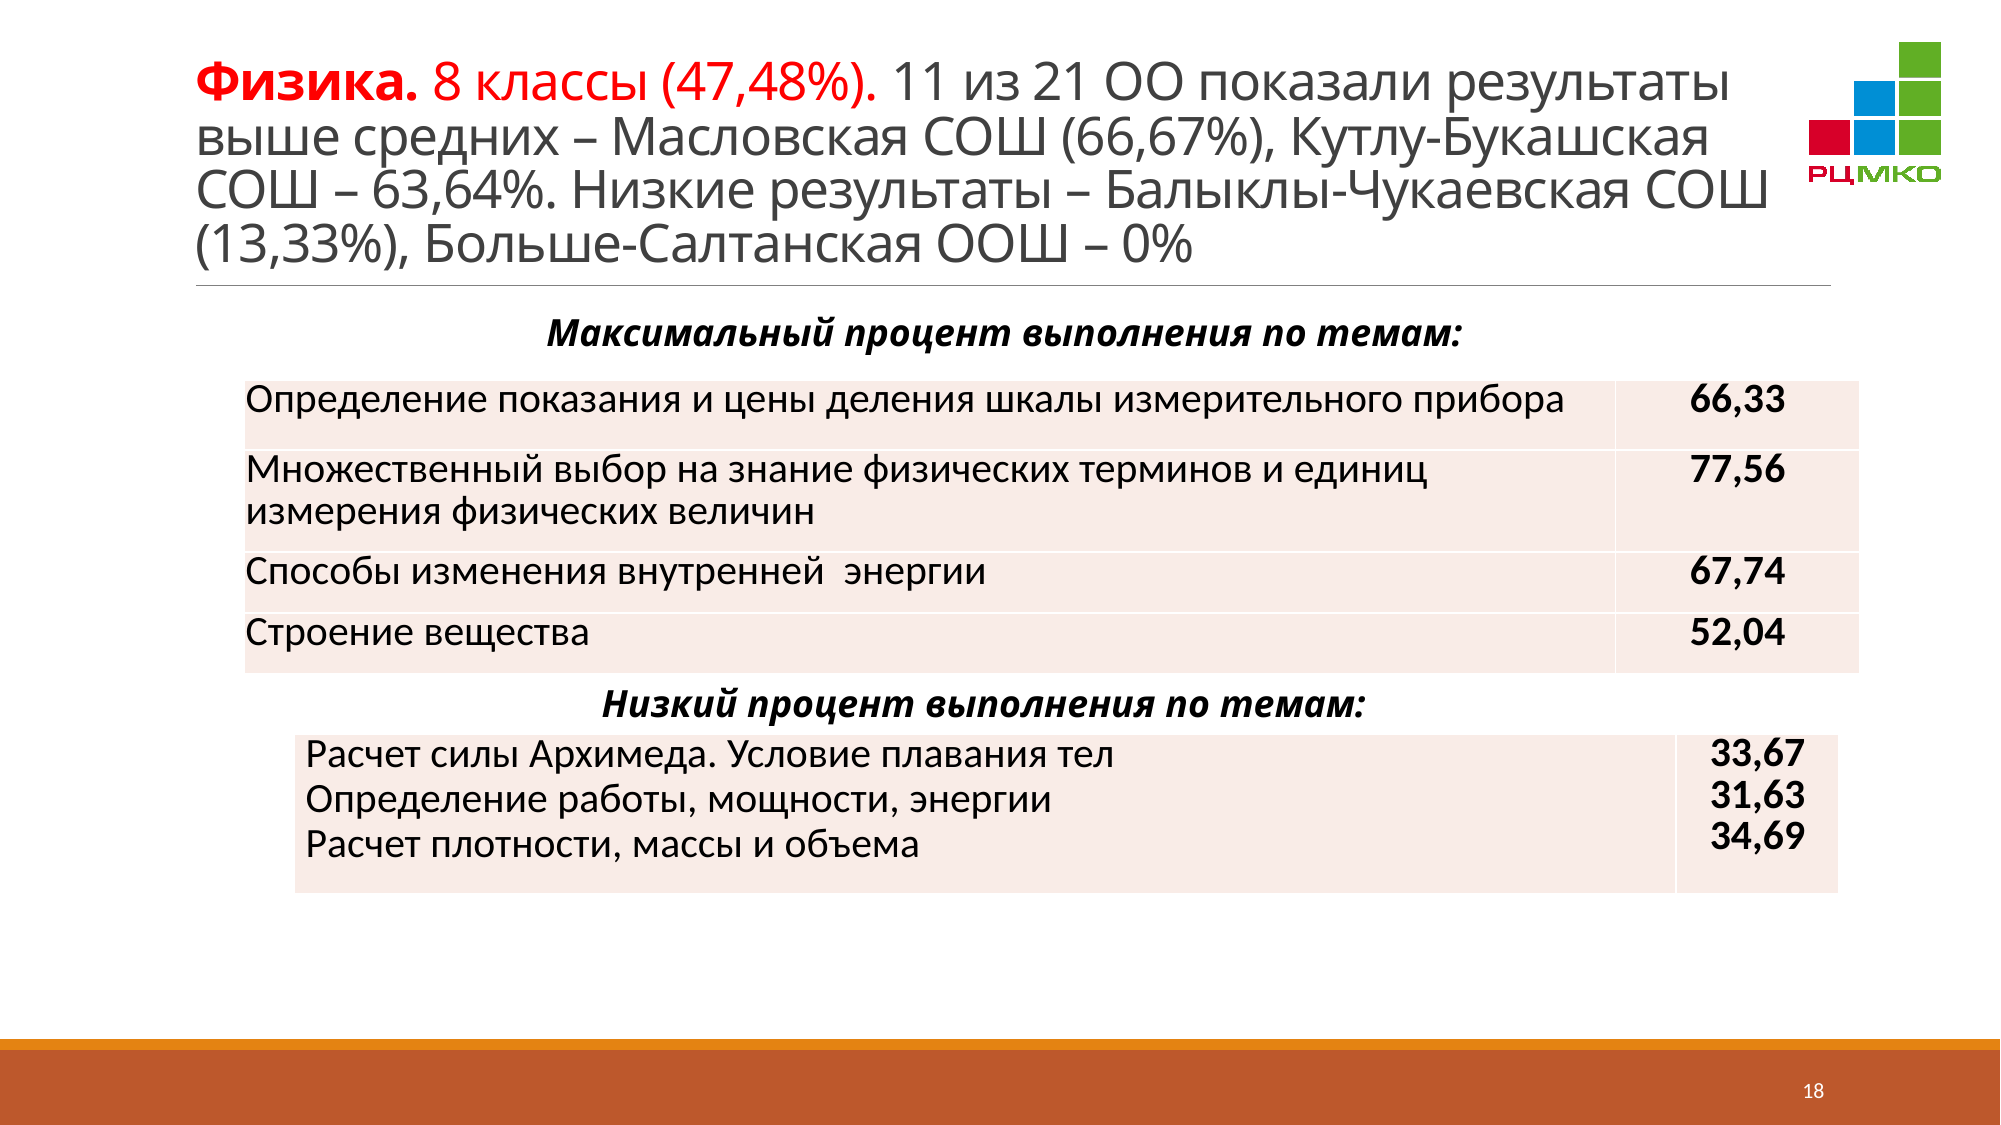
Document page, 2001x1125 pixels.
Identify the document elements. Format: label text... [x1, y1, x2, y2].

table_cell 77,56 [1616, 451, 1859, 551]
table_cell 52,04 [1616, 614, 1859, 673]
table_header Расчет силы Архимеда. Условие плавания тел Определение работы, мощности, энергии Расчет плотности, массы и объема [295, 735, 1675, 893]
table_header Определение показания и цены деления шкалы измерительного прибора [245, 381, 1615, 449]
table_cell Множественный выбор на знание физических терминов и единиц измерения физических величин [245, 451, 1615, 551]
table_cell Строение вещества [245, 614, 1615, 673]
table_cell Способы изменения внутренней энергии [245, 553, 1615, 612]
slide_number 18 [1624, 1059, 1840, 1120]
table_header 66,33 [1616, 381, 1859, 449]
table_header 33,67 31,63 34,69 [1677, 735, 1838, 893]
text_box Максимальный процент выполнения по темам: [531, 302, 1479, 362]
title Физика. 8 классы (47,48%). 11 из 21 ОО показали результаты выше средних – Масловская СОШ (66,67%), Кутлу-Букашская СОШ – 63,64%. Низкие результаты – Балыклы-Чукаевская СОШ (13,33%), Больше-Салтанская ООШ – 0% [180, 47, 1830, 282]
text_box Низкий процент выполнения по темам: [586, 675, 1382, 733]
picture [1809, 41, 1941, 185]
table_cell 67,74 [1616, 553, 1859, 612]
